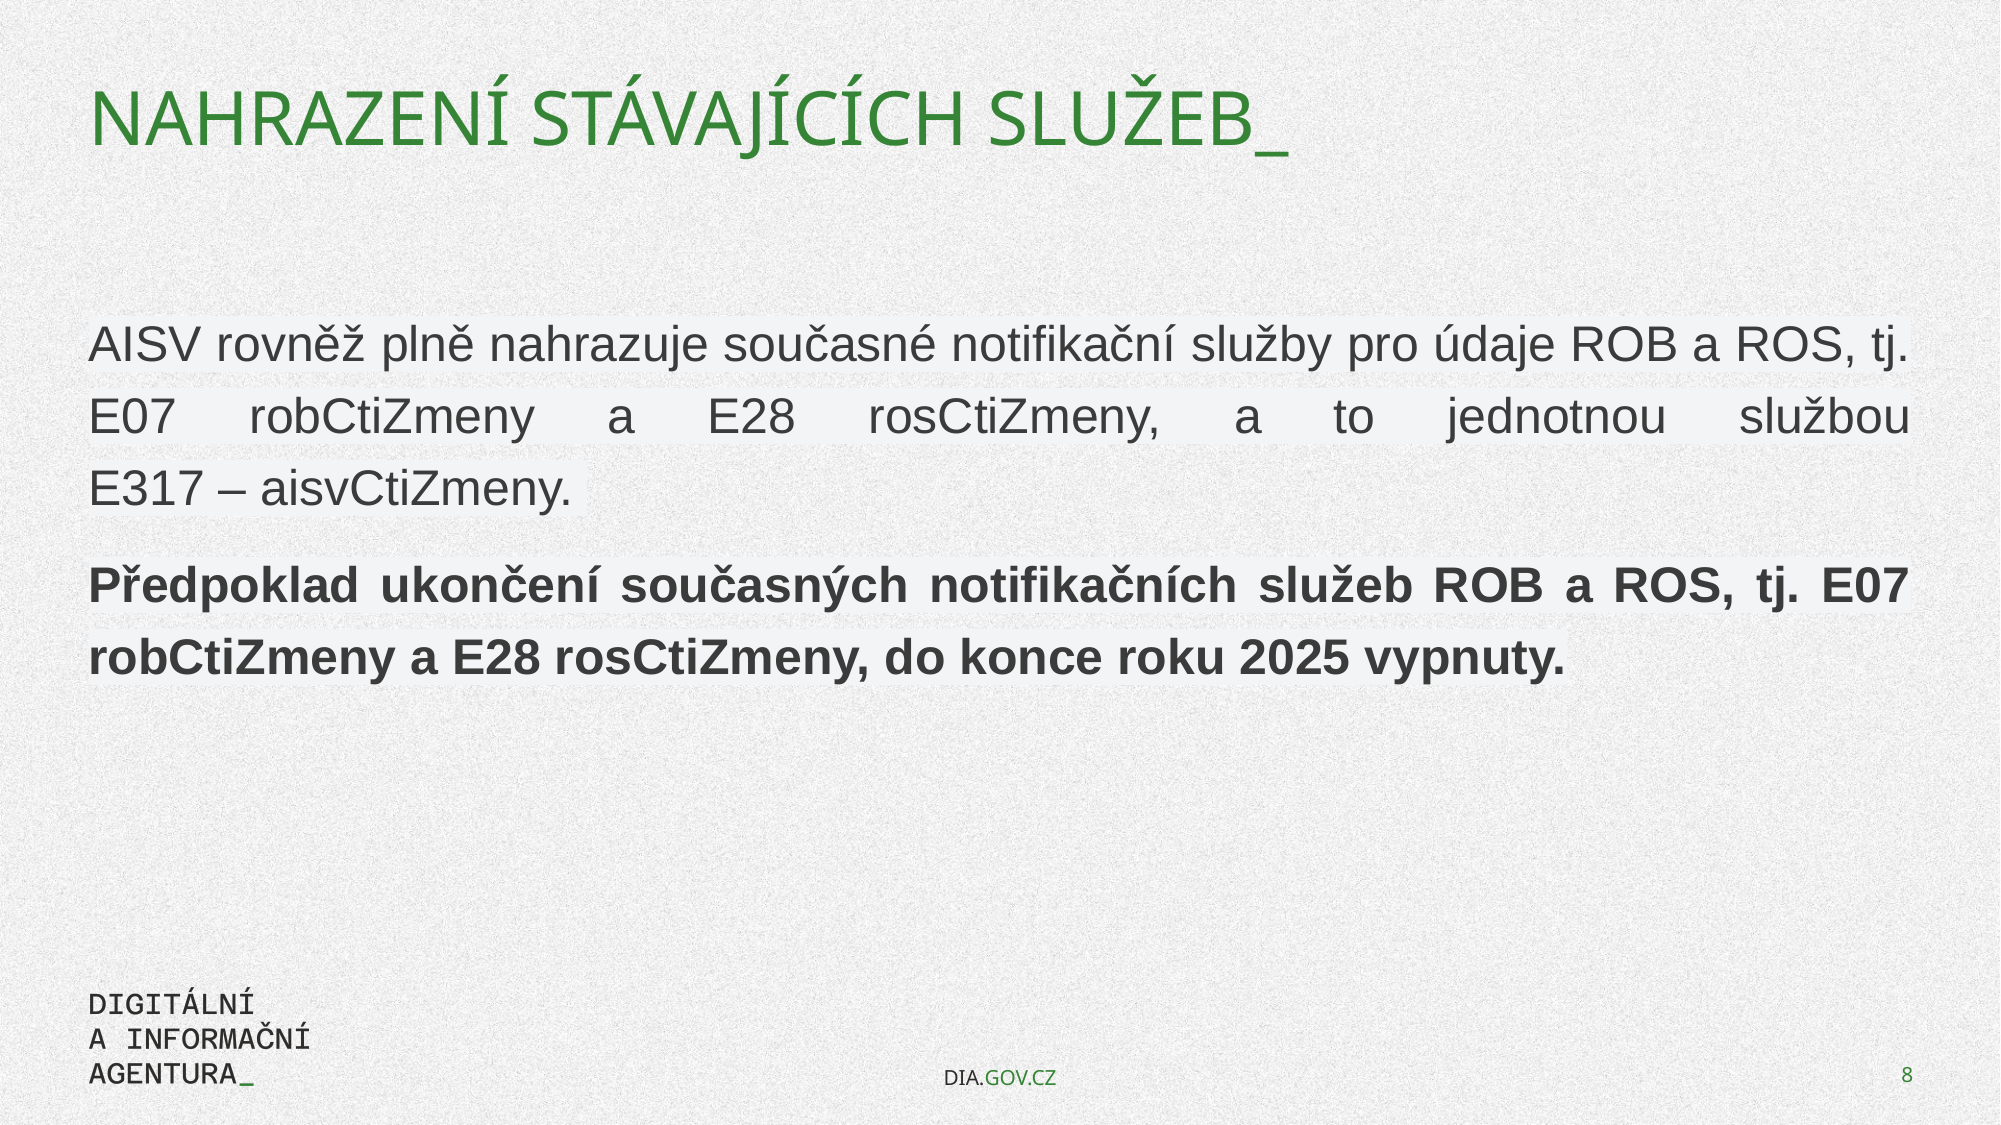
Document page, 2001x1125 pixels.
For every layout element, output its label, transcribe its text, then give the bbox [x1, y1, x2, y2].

picture [0, 0, 2001, 1125]
title Nahrazení stávajících služeb_ [88, 70, 1912, 284]
footer DIA.GOV.CZ [558, 1037, 1442, 1098]
slide_number 8 [1612, 1037, 1928, 1098]
list AISV rovněž plně nahrazuje současné notifikační služby pro údaje ROB a ROS, tj. E07 robCtiZmeny a E28 rosCtiZmeny, a to jednotnou službou E317 – aisvCtiZmeny. Předpoklad ukončení současných notifikačních služeb ROB a ROS, tj. E07 robCtiZmeny a E28 rosCtiZmeny, do konce roku 2025 vypnuty. [88, 299, 1912, 980]
